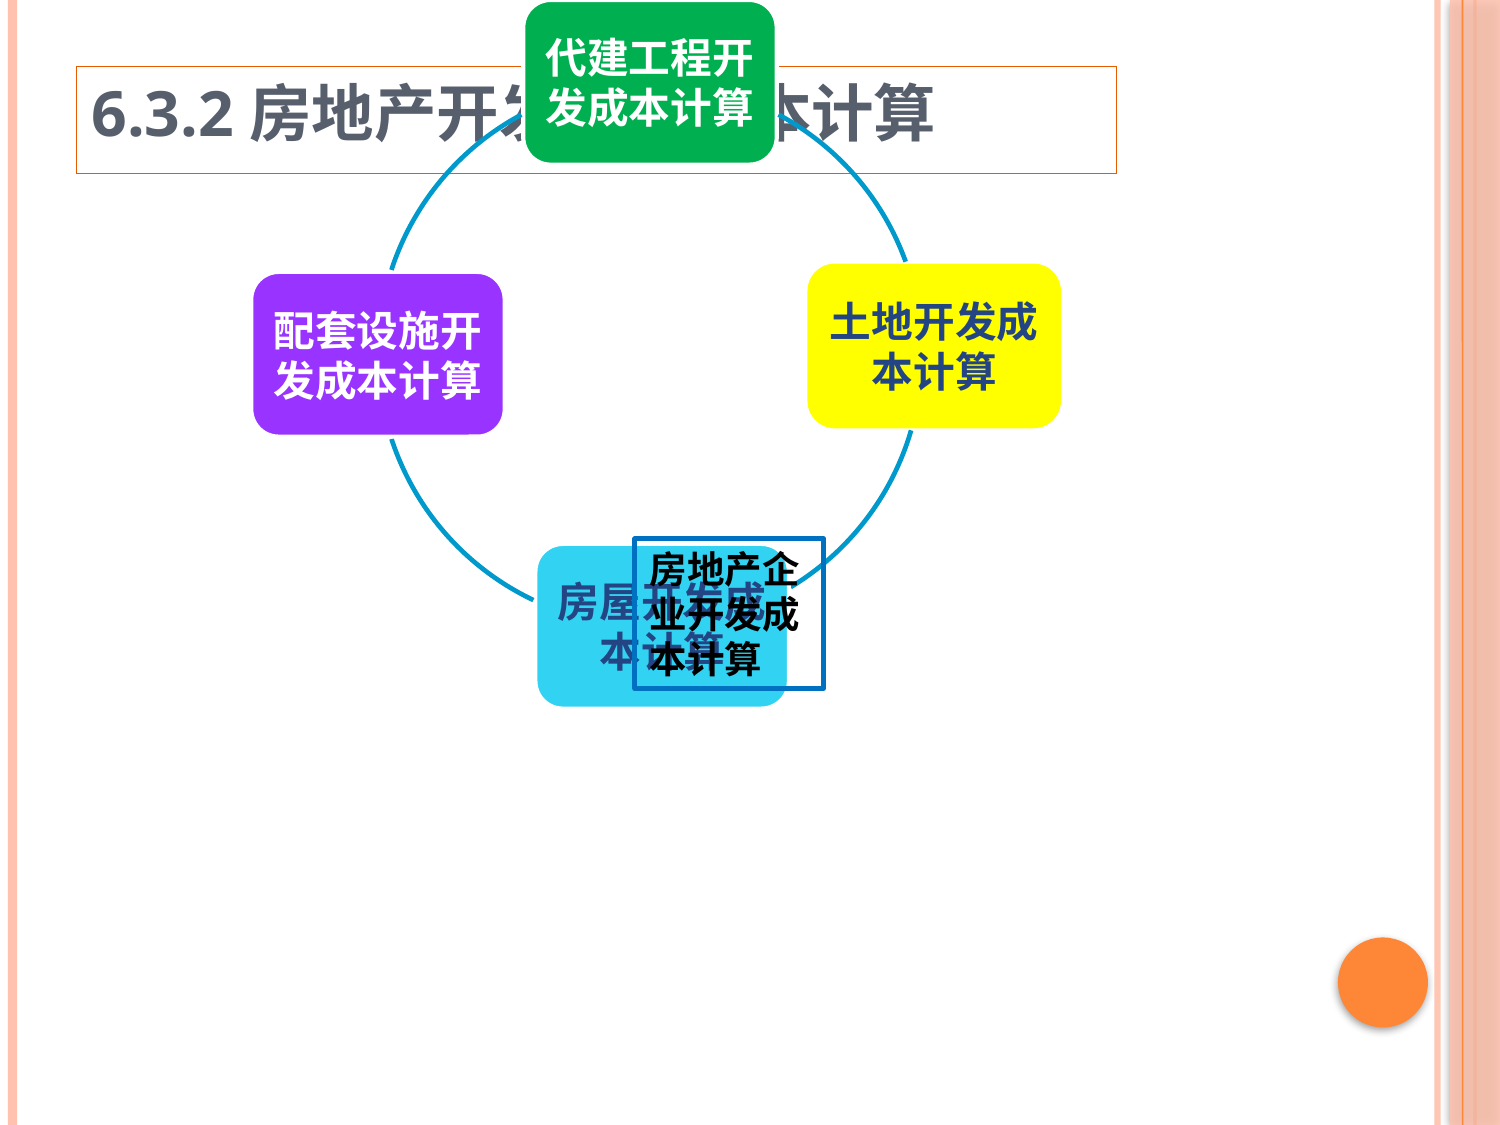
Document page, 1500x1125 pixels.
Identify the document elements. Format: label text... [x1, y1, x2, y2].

text_box 6.3.2房地产开发企业成本计算 [451, 119, 849, 174]
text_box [75, 266, 1377, 977]
text_box 6.3.2房地产开发企业成本计算 [76, 66, 521, 174]
text_box 6.3.2房地产开发企业成本计算 [779, 66, 1117, 174]
